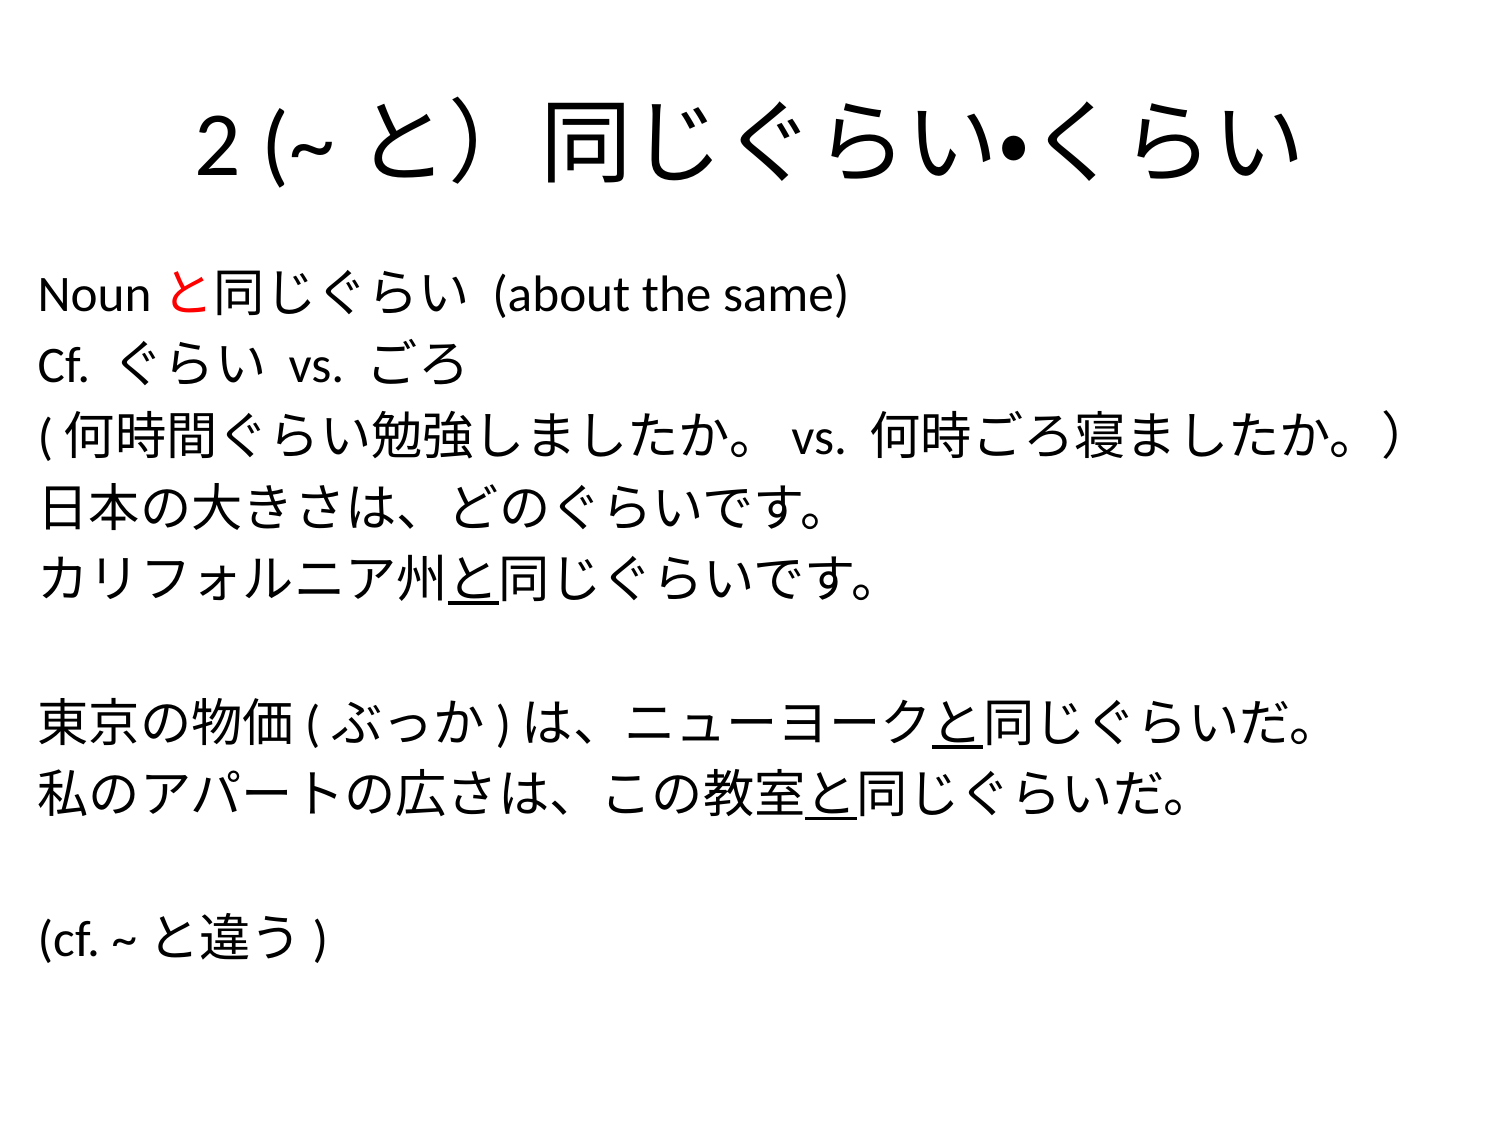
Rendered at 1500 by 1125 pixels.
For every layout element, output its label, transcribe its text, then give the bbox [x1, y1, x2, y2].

title 2 (~と）同じぐらい・くらい [75, 45, 1425, 233]
list Nounと同じぐらい (about the same) Cf. ぐらい vs. ごろ (何時間ぐらい勉強しましたか。vs. 何時ごろ寝ましたか。） 日本の大きさは、どのぐらいです。 カリフォルニア州と同じぐらいです。 東京の物価(ぶっか)は、ニューヨークと同じぐらいだ。 私のアパートの広さは、この教室と同じぐらいだ。 (cf. ~と違う) [22, 252, 1453, 1005]
